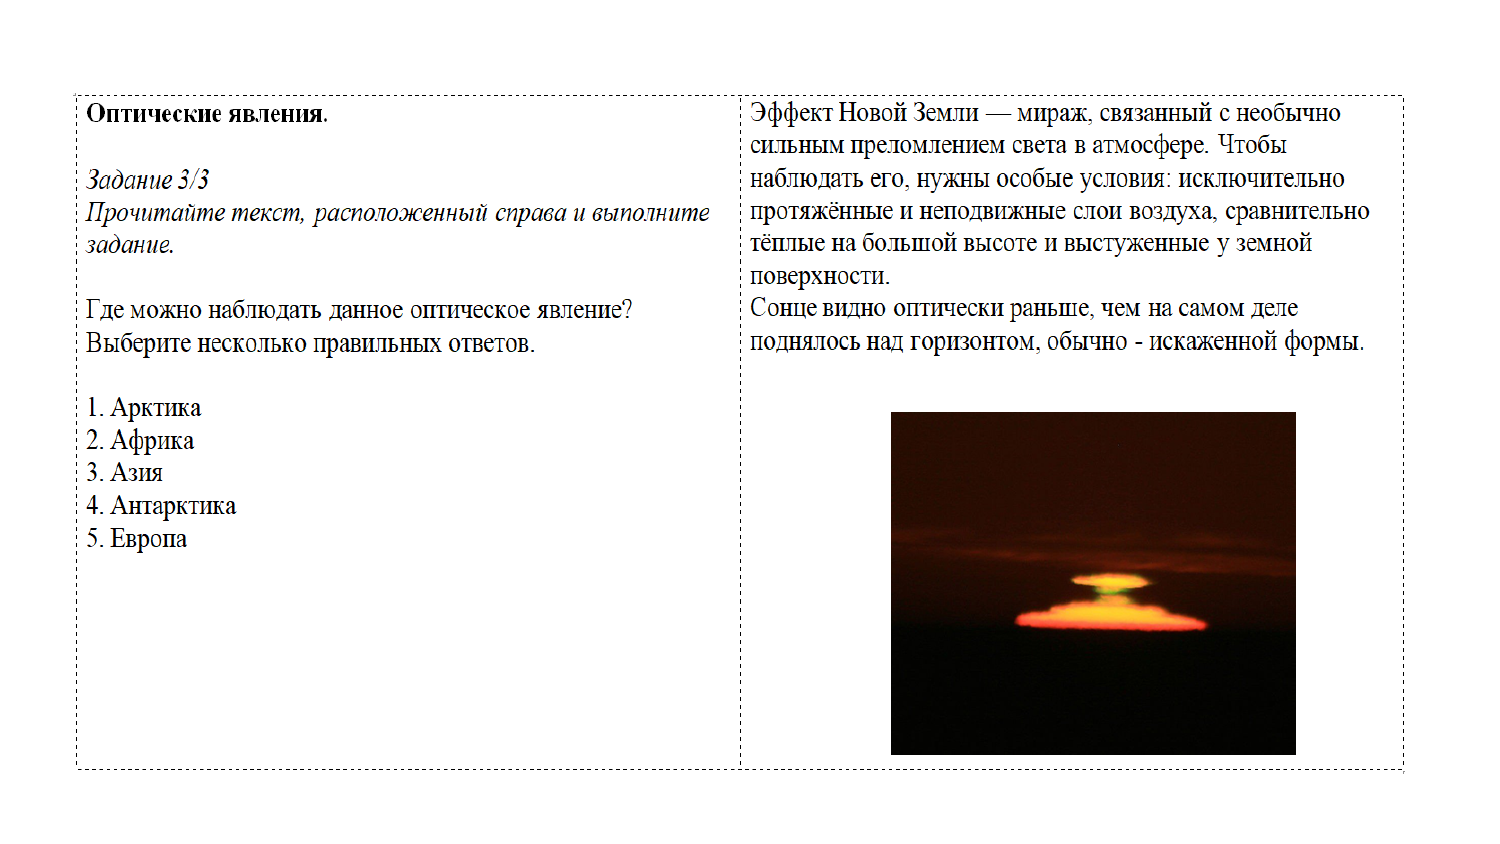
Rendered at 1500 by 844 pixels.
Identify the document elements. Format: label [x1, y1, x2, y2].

picture [73, 93, 1405, 774]
